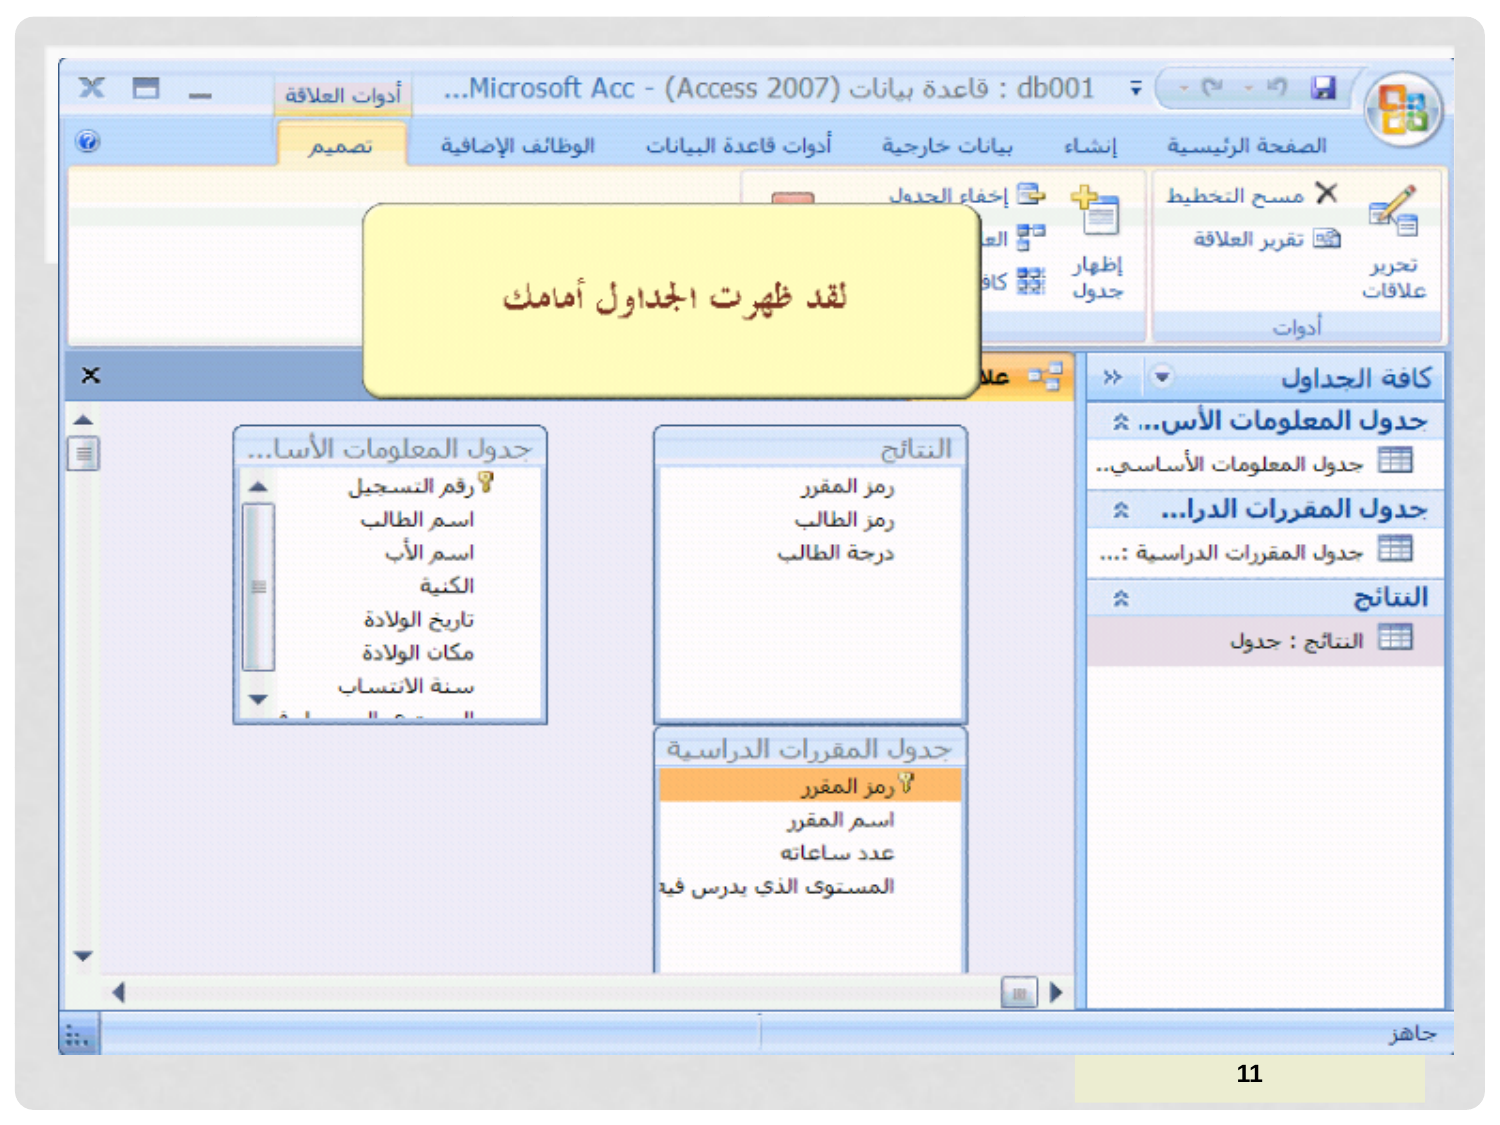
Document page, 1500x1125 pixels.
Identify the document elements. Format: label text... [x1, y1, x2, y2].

slide_number 11 [1074, 1055, 1425, 1103]
picture [58, 58, 1454, 1055]
